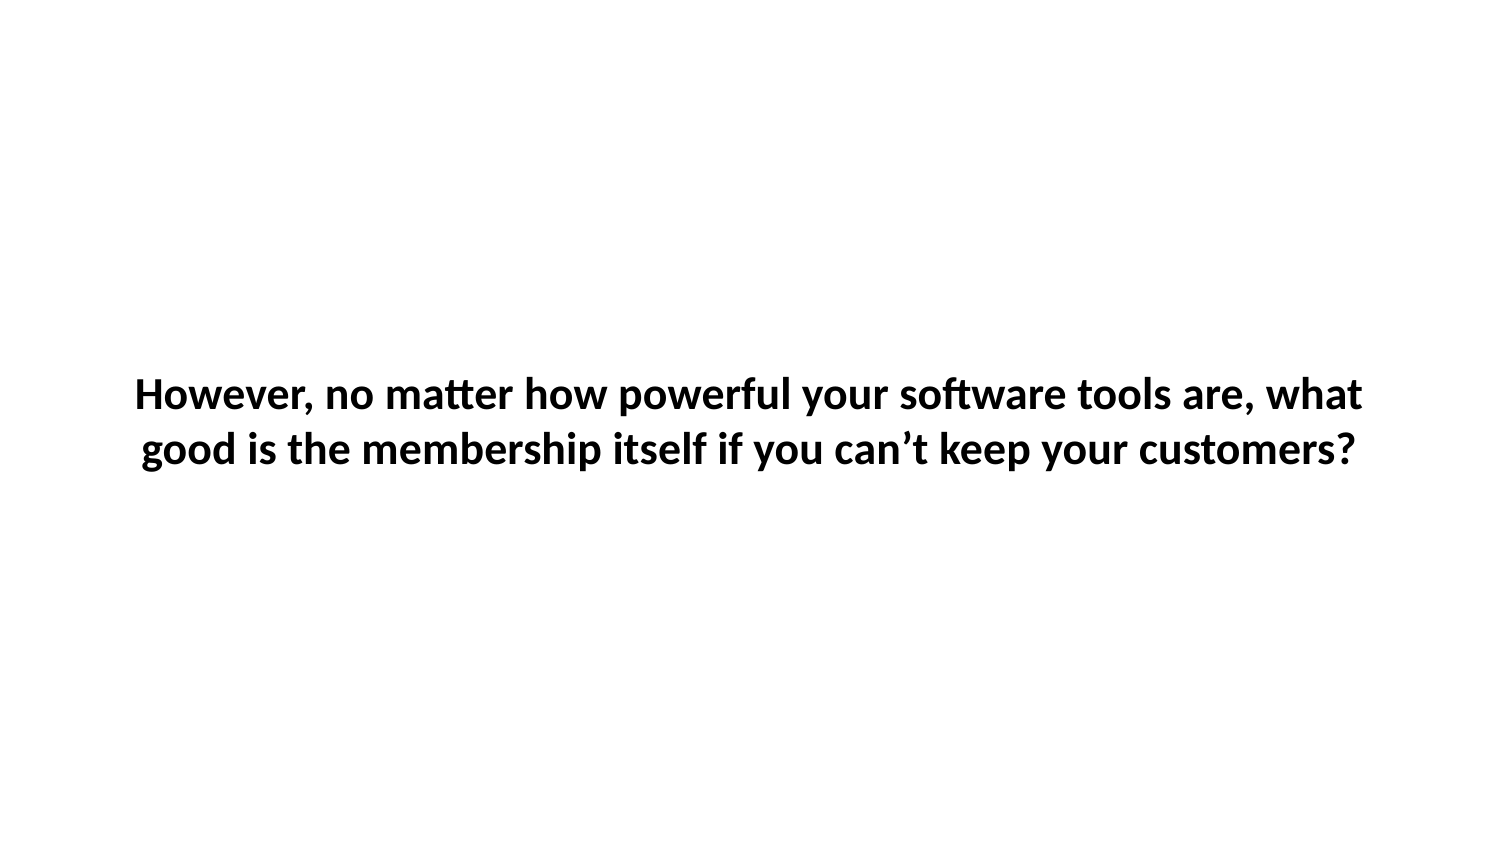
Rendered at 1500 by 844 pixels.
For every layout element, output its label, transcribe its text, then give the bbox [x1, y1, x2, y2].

title However, no matter how powerful your software tools are, what good is the membership itself if you can’t keep your customers? [112, 328, 1388, 510]
